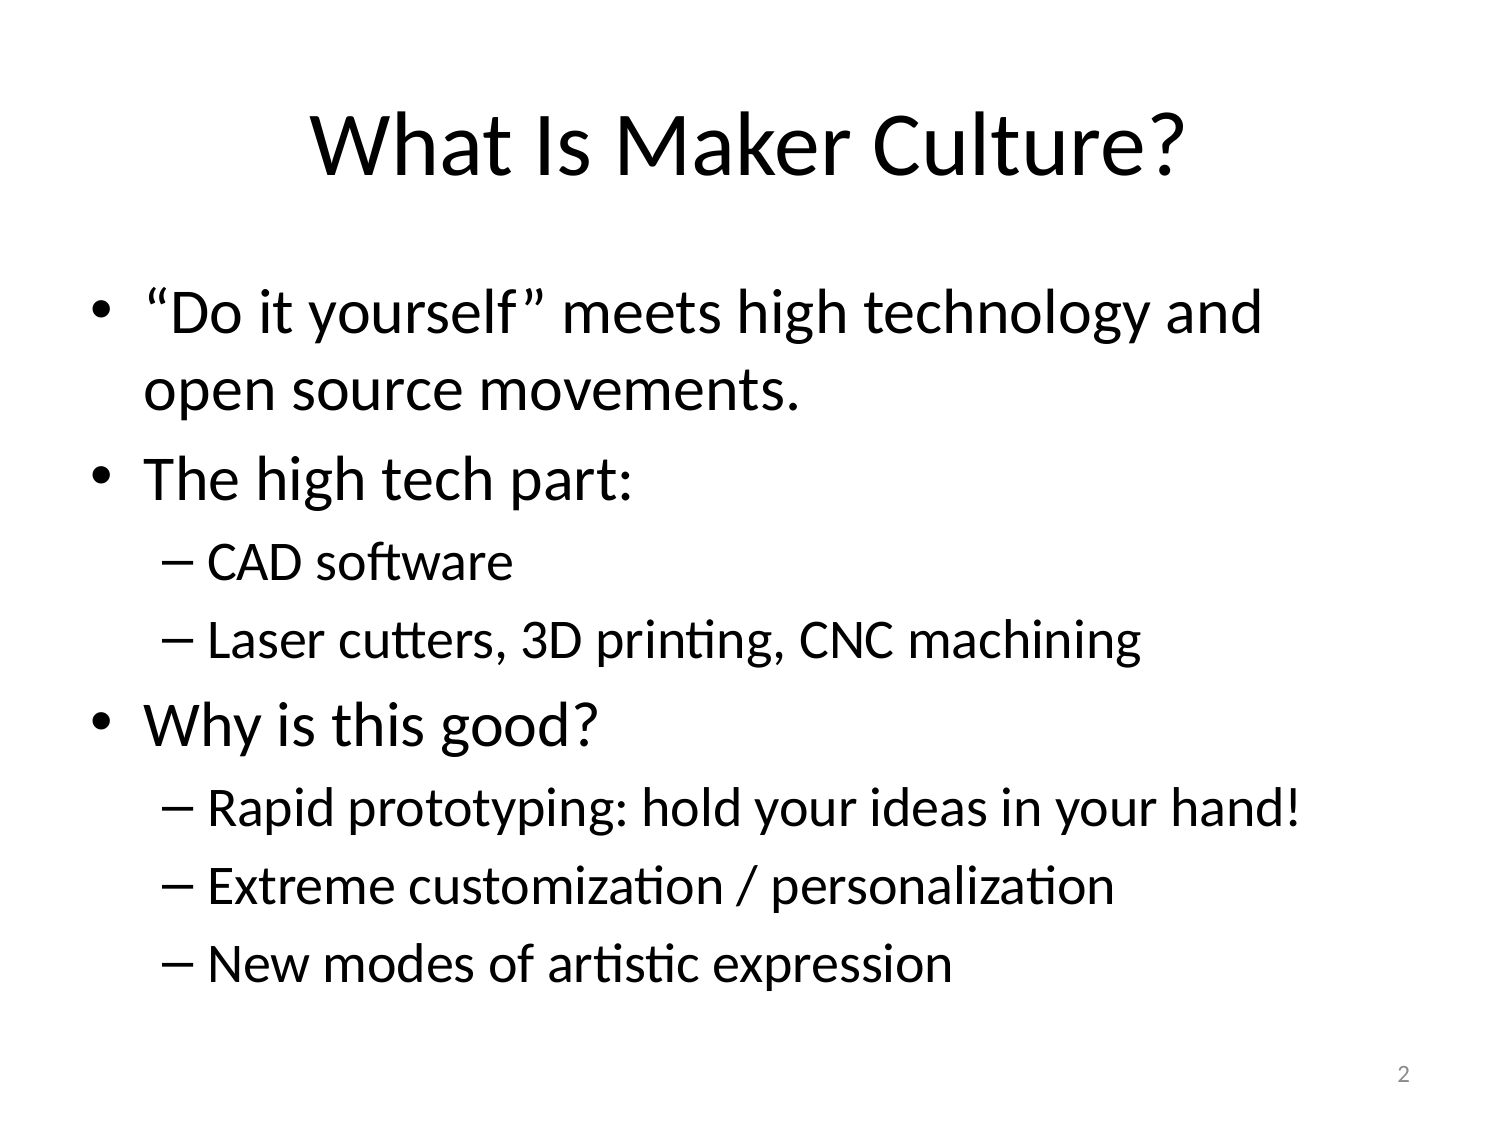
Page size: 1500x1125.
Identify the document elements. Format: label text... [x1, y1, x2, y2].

list “Do it yourself” meets high technology and open source movements. The high tech part: CAD software Laser cutters, 3D printing, CNC machining Why is this good? Rapid prototyping: hold your ideas in your hand! Extreme customization / personalization New modes of artistic expression [75, 262, 1425, 1005]
title What Is Maker Culture? [75, 45, 1425, 233]
slide_number 2 [1074, 1042, 1425, 1103]
